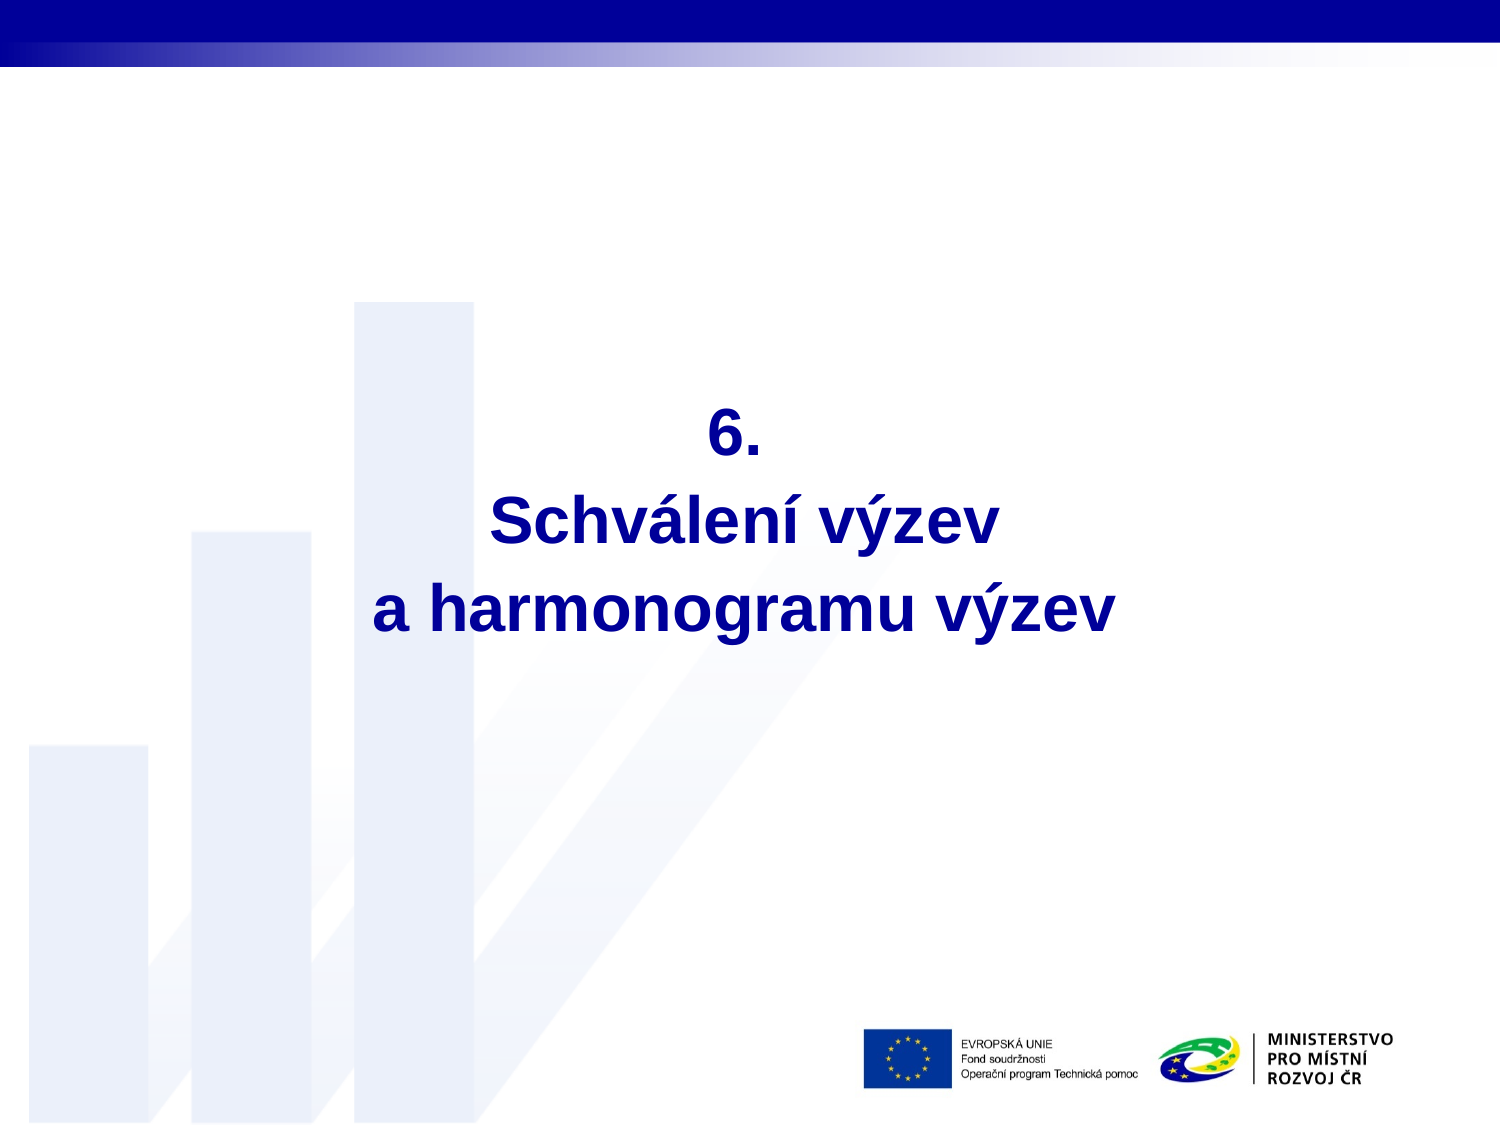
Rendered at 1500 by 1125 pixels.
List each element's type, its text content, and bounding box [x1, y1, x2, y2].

list 6. Schválení výzev a harmonogramu výzev [64, 255, 1425, 1012]
picture [29, 302, 1412, 1125]
